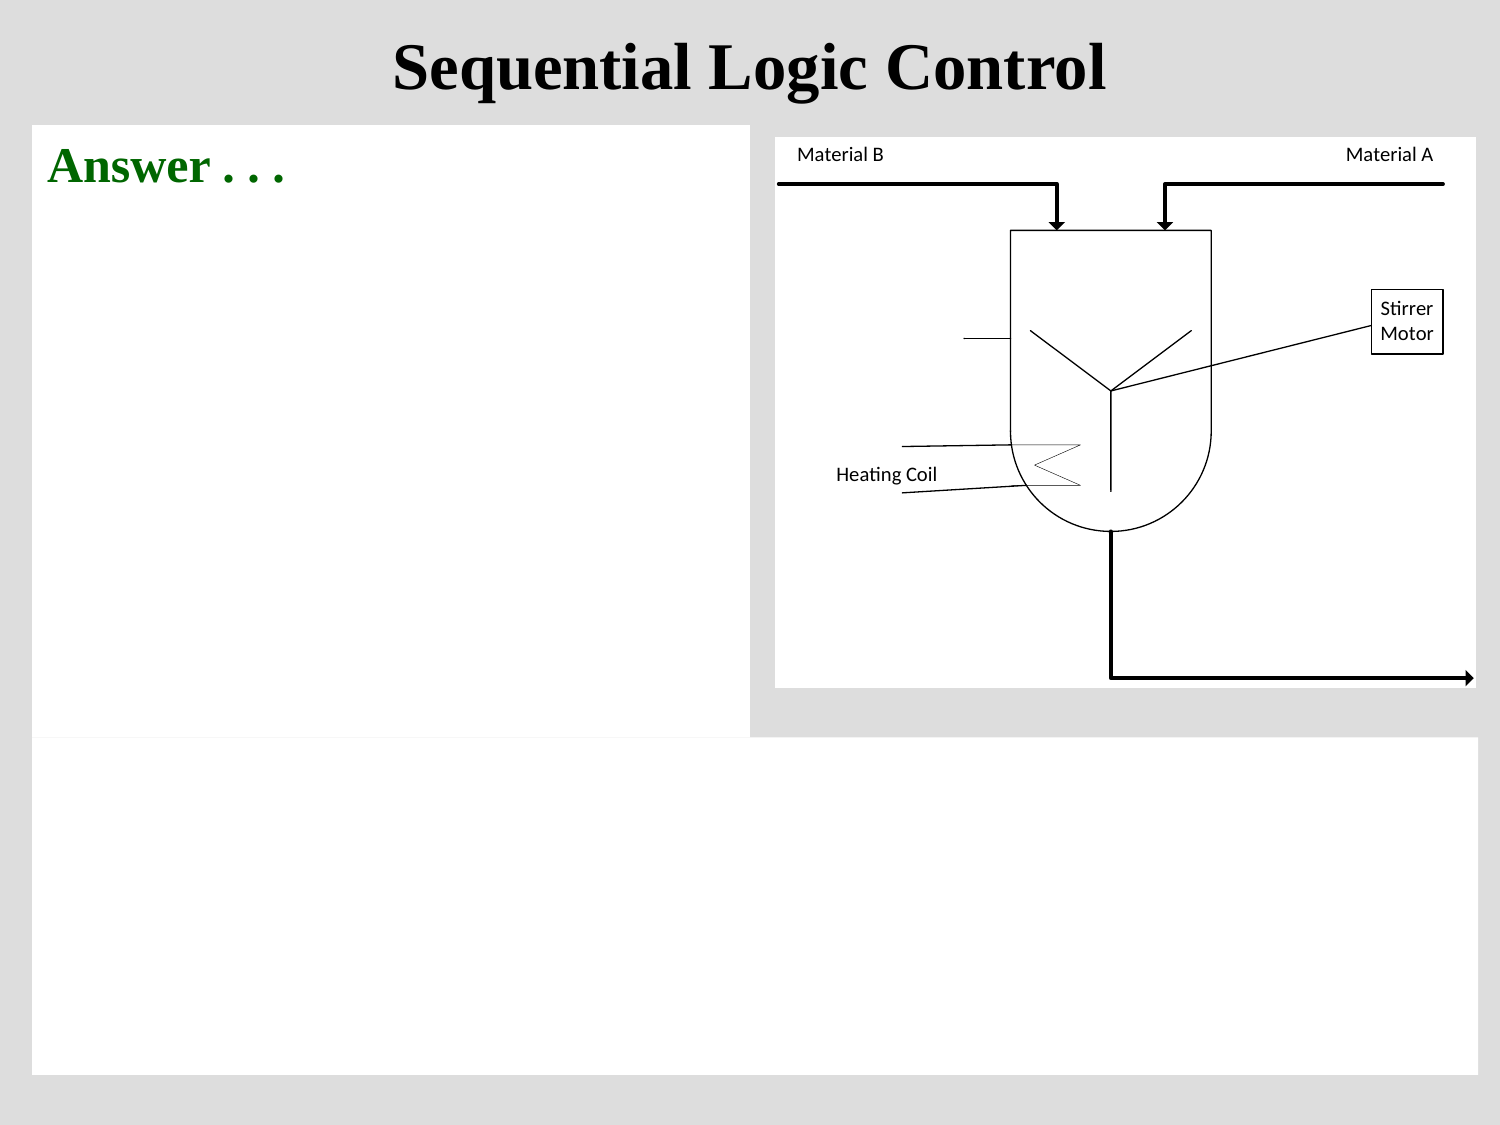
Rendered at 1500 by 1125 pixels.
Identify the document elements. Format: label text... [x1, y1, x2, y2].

title Sequential Logic Control [43, 12, 1457, 113]
text_box [32, 737, 1479, 1075]
picture [774, 137, 1476, 689]
subtitle Answer . . . [32, 125, 750, 737]
